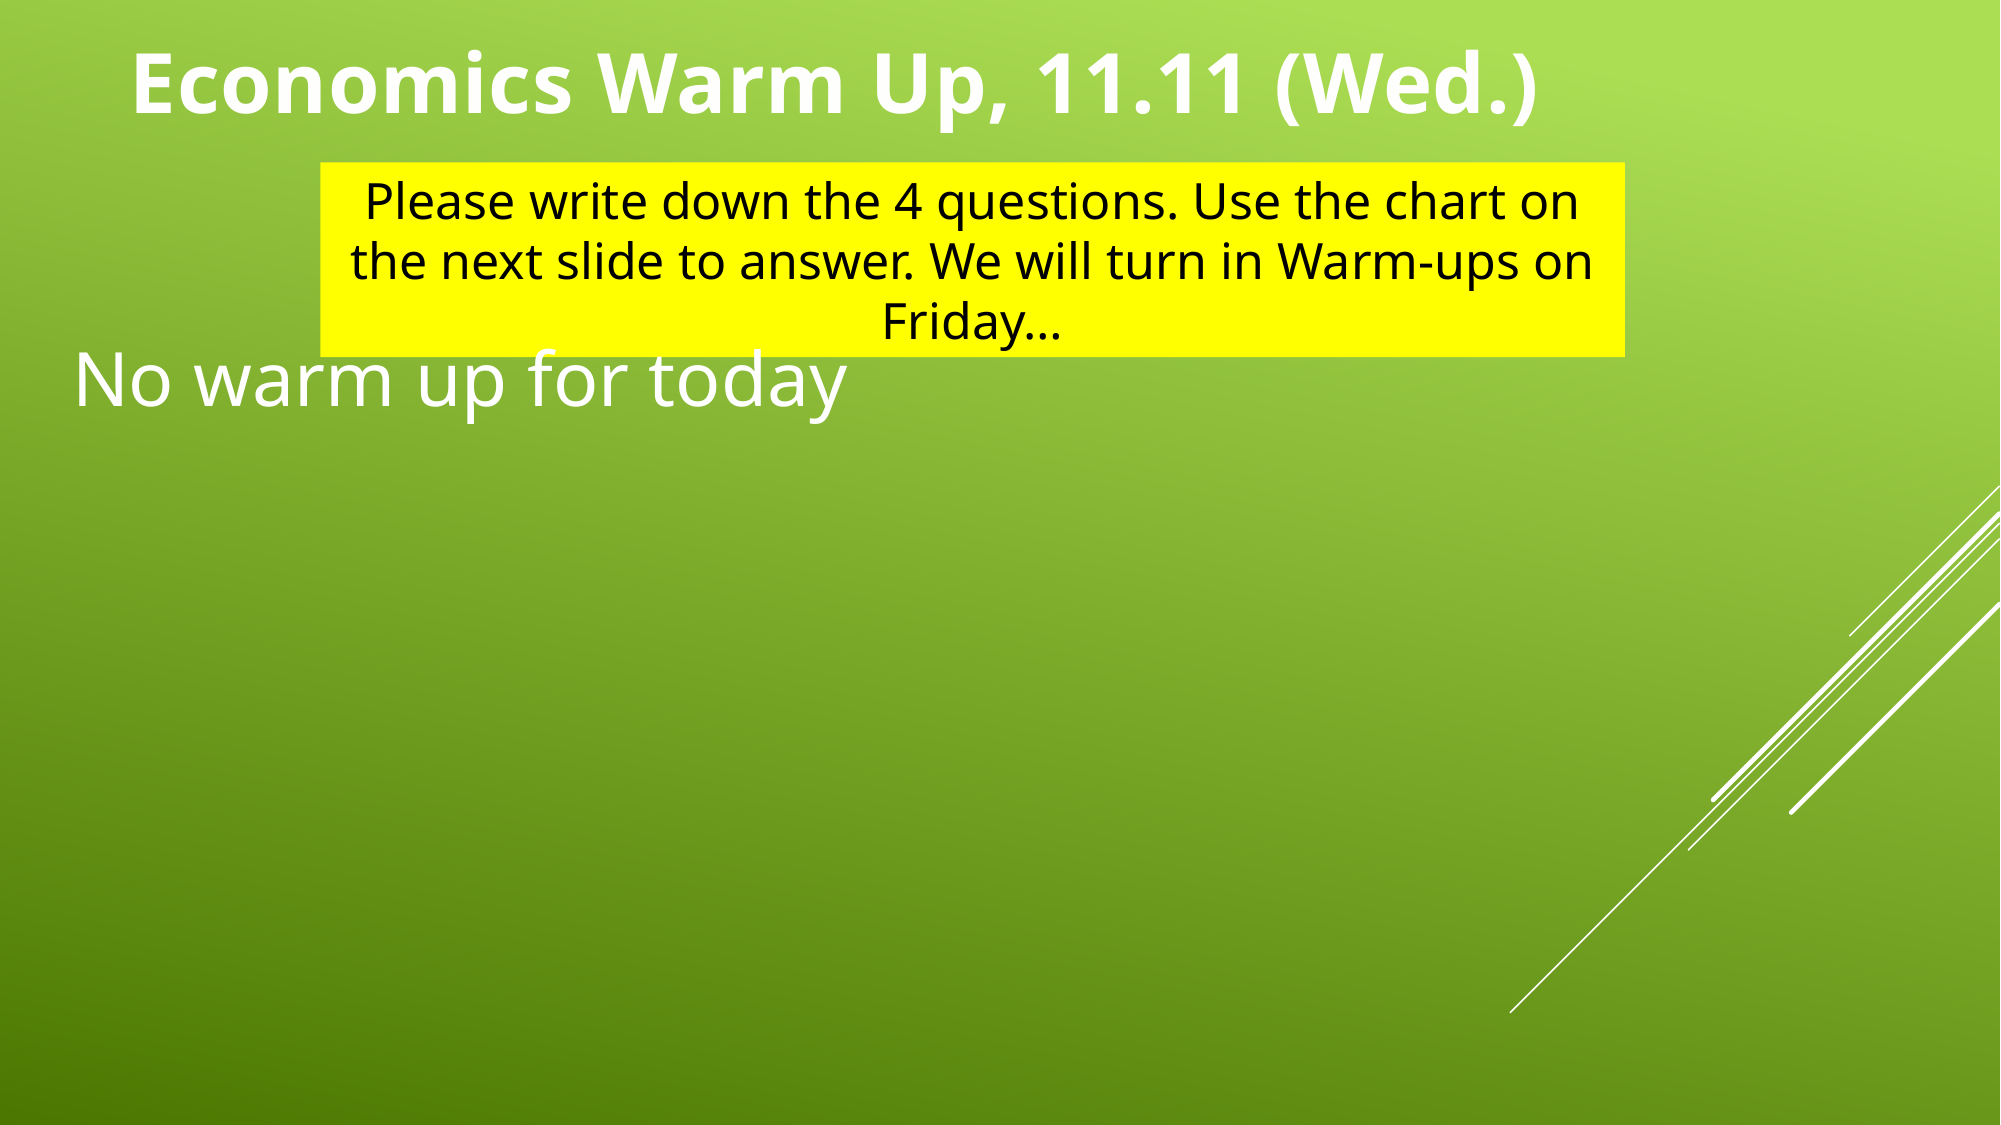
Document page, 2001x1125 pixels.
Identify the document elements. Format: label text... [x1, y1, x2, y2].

text_box Economics Warm Up, 11.11 (Wed.) [118, 24, 1858, 137]
text_box Please write down the 4 questions. Use the chart on the next slide to answer. We will turn in Warm-ups on Friday… [320, 162, 1625, 323]
text_box No warm up for today [57, 323, 1967, 619]
